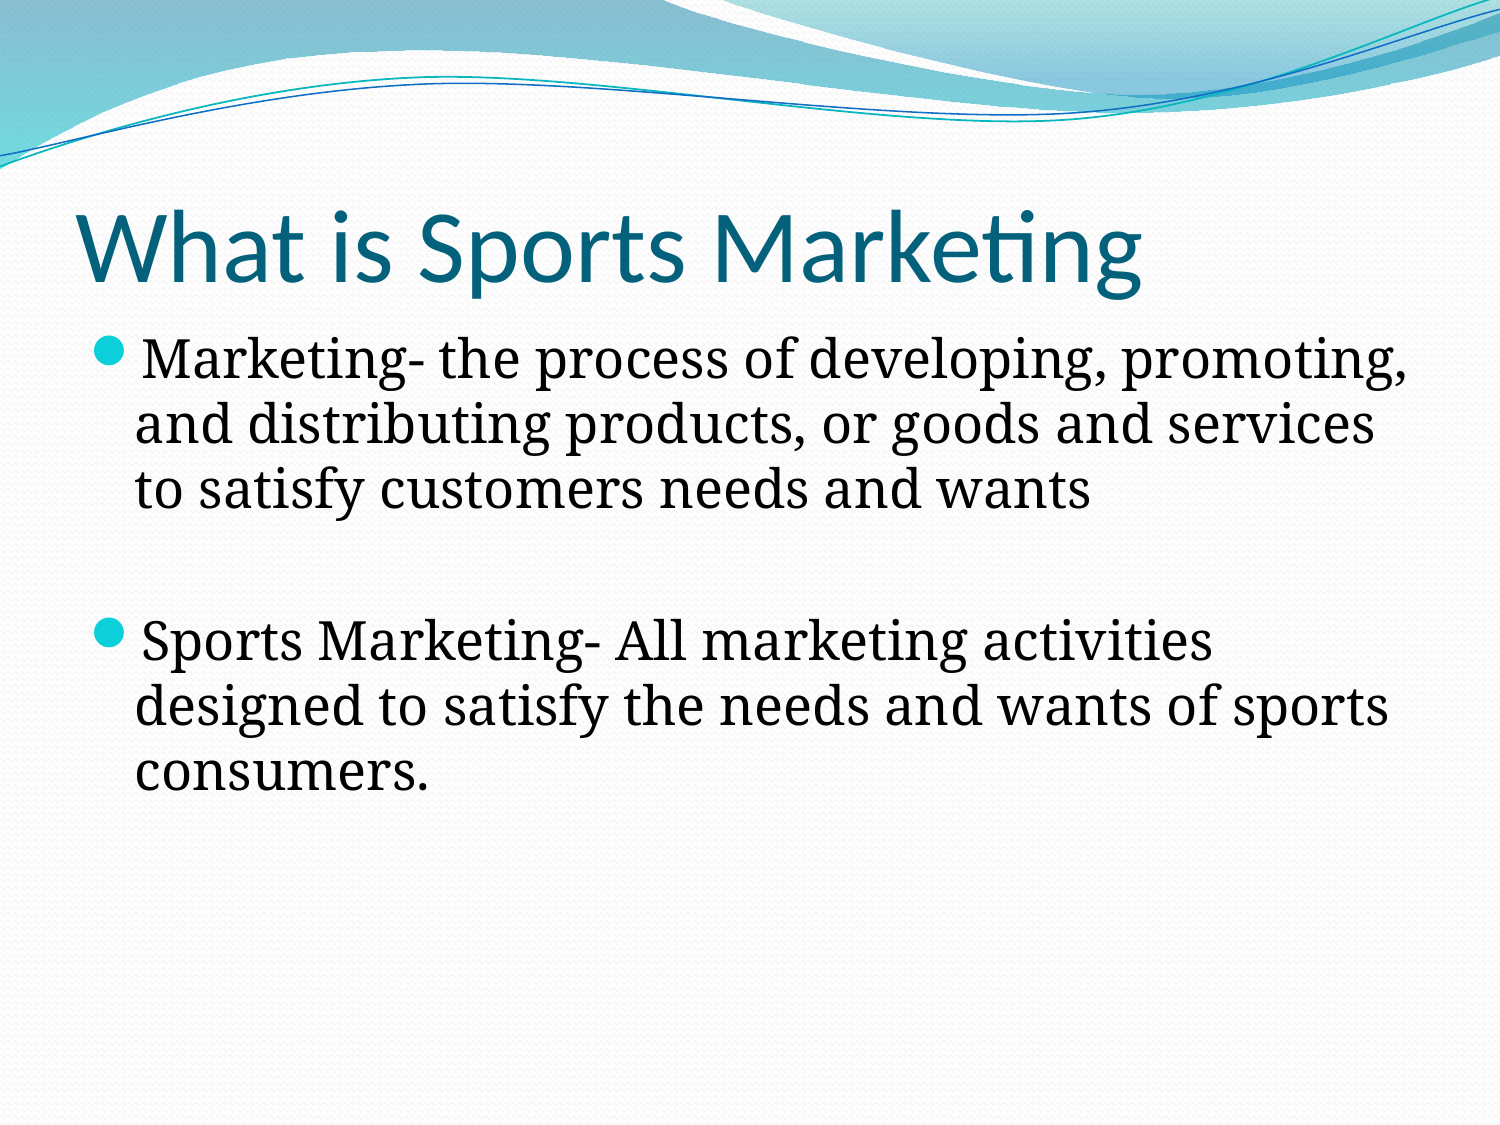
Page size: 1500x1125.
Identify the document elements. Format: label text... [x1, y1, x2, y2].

list Marketing- the process of developing, promoting, and distributing products, or goods and services to satisfy customers needs and wants Sports Marketing- All marketing activities designed to satisfy the needs and wants of sports consumers. [75, 317, 1425, 1038]
title What is Sports Marketing [75, 115, 1425, 303]
